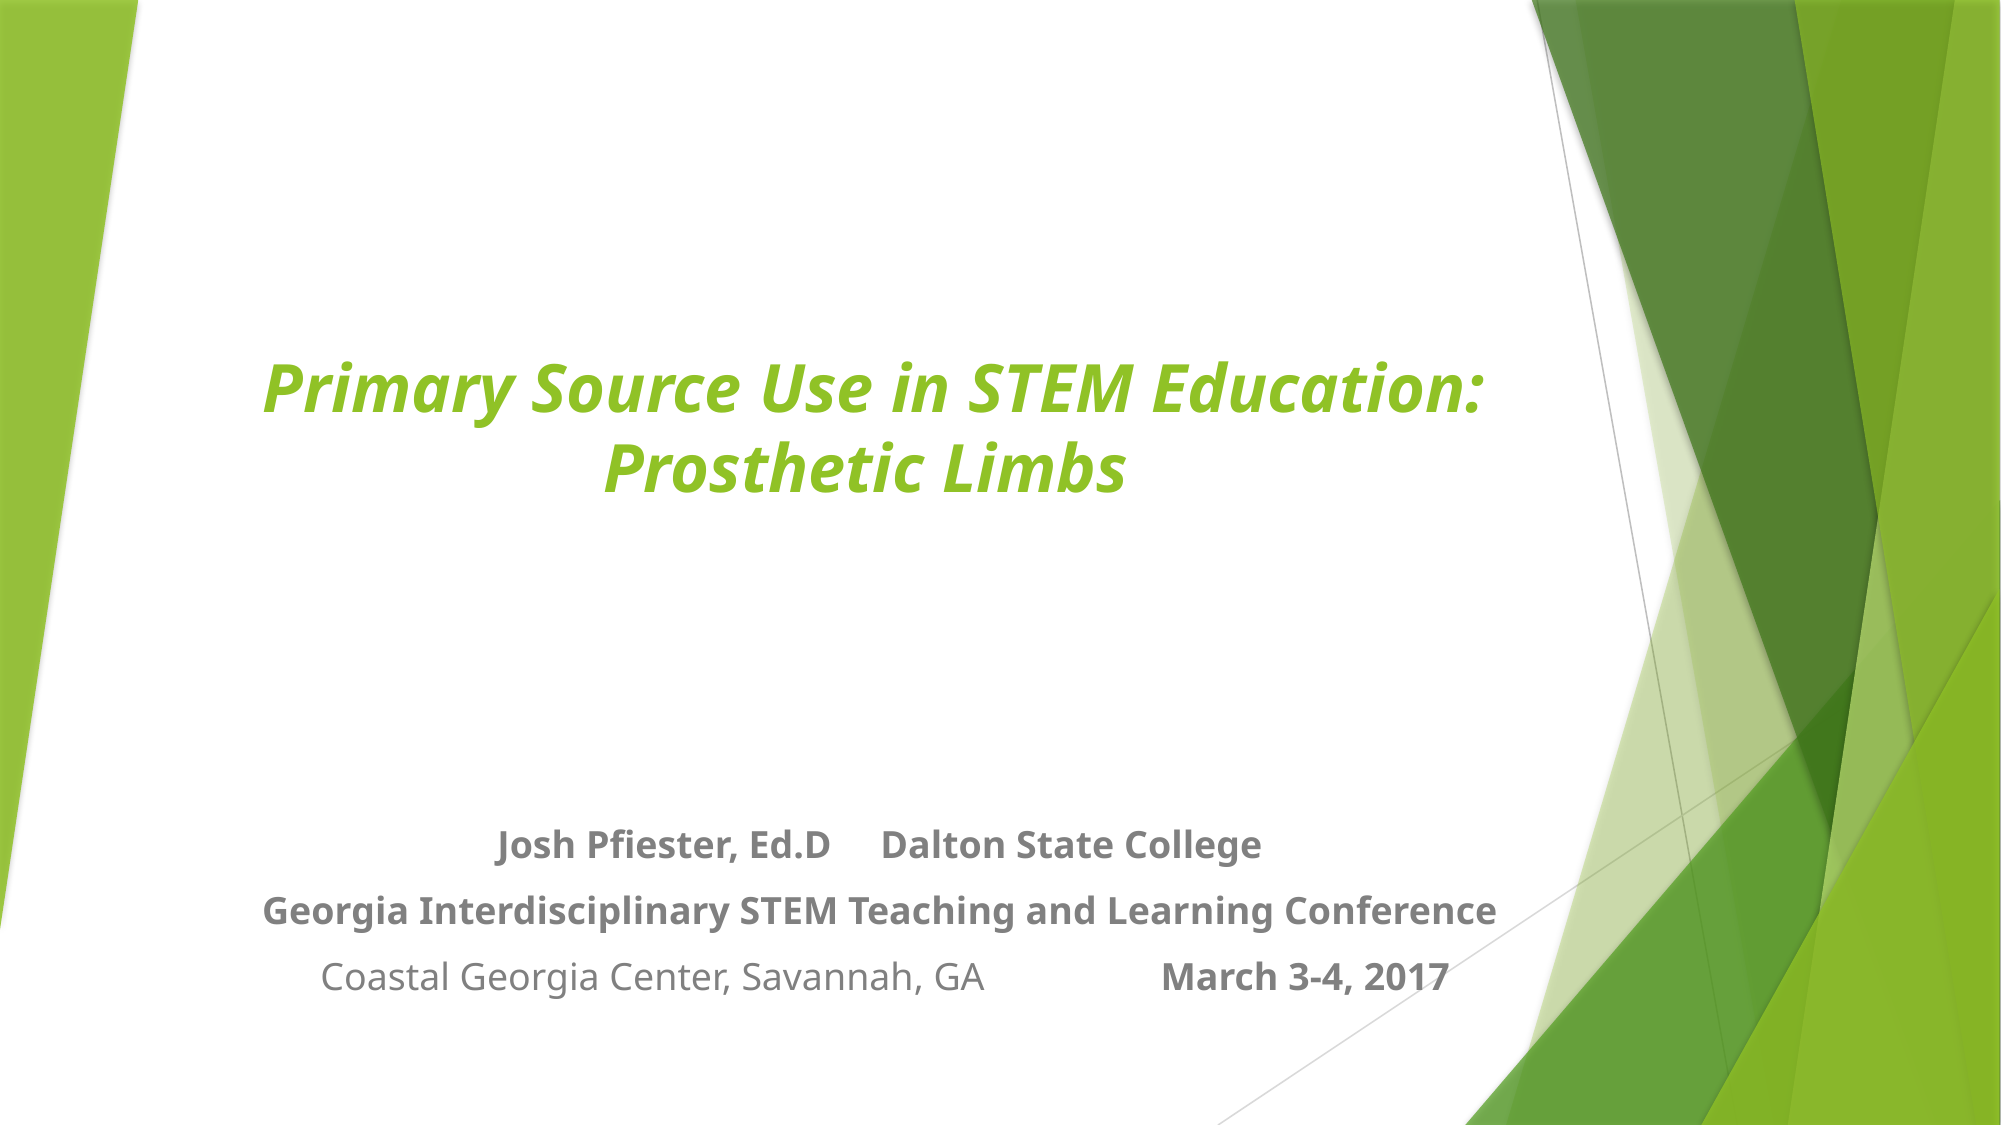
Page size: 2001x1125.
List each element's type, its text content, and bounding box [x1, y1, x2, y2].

subtitle Josh Pfiester, Ed.D Dalton State College Georgia Interdisciplinary STEM Teaching and Learning Conference Coastal Georgia Center, Savannah, GA March 3-4, 2017 [17, 813, 1754, 1125]
title Primary Source Use in STEM Education: Prosthetic Limbs [130, 181, 1619, 670]
